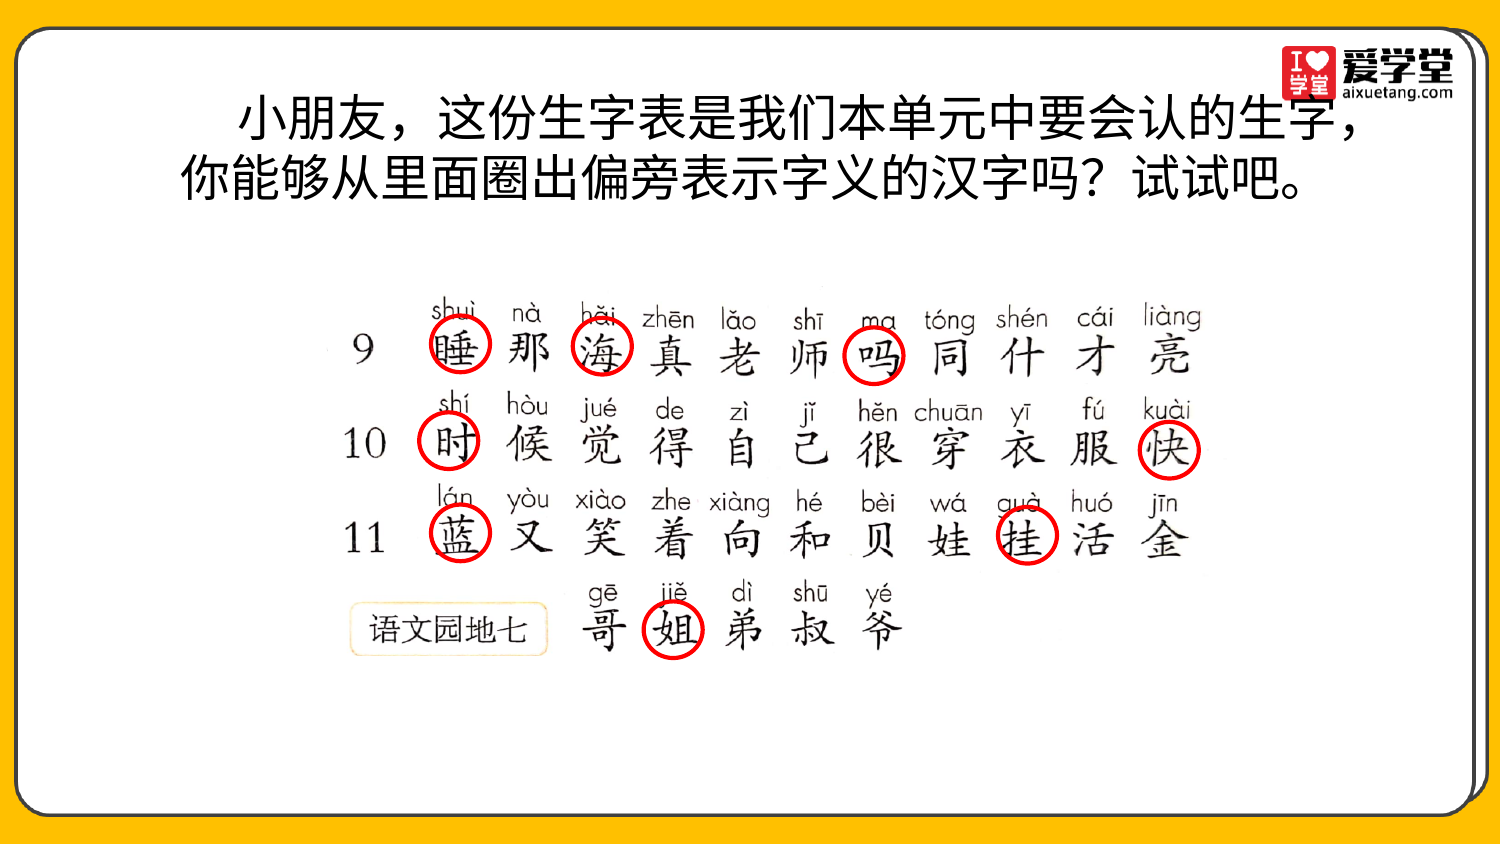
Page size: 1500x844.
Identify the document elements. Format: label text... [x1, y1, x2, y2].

picture [0, 0, 1500, 844]
text_box [659, 656, 687, 660]
text_box 小朋友，这份生字表是我们本单元中要会认的生字，你能够从里面圈出偏旁表示字义的汉字吗？试试吧。 [165, 79, 1376, 214]
